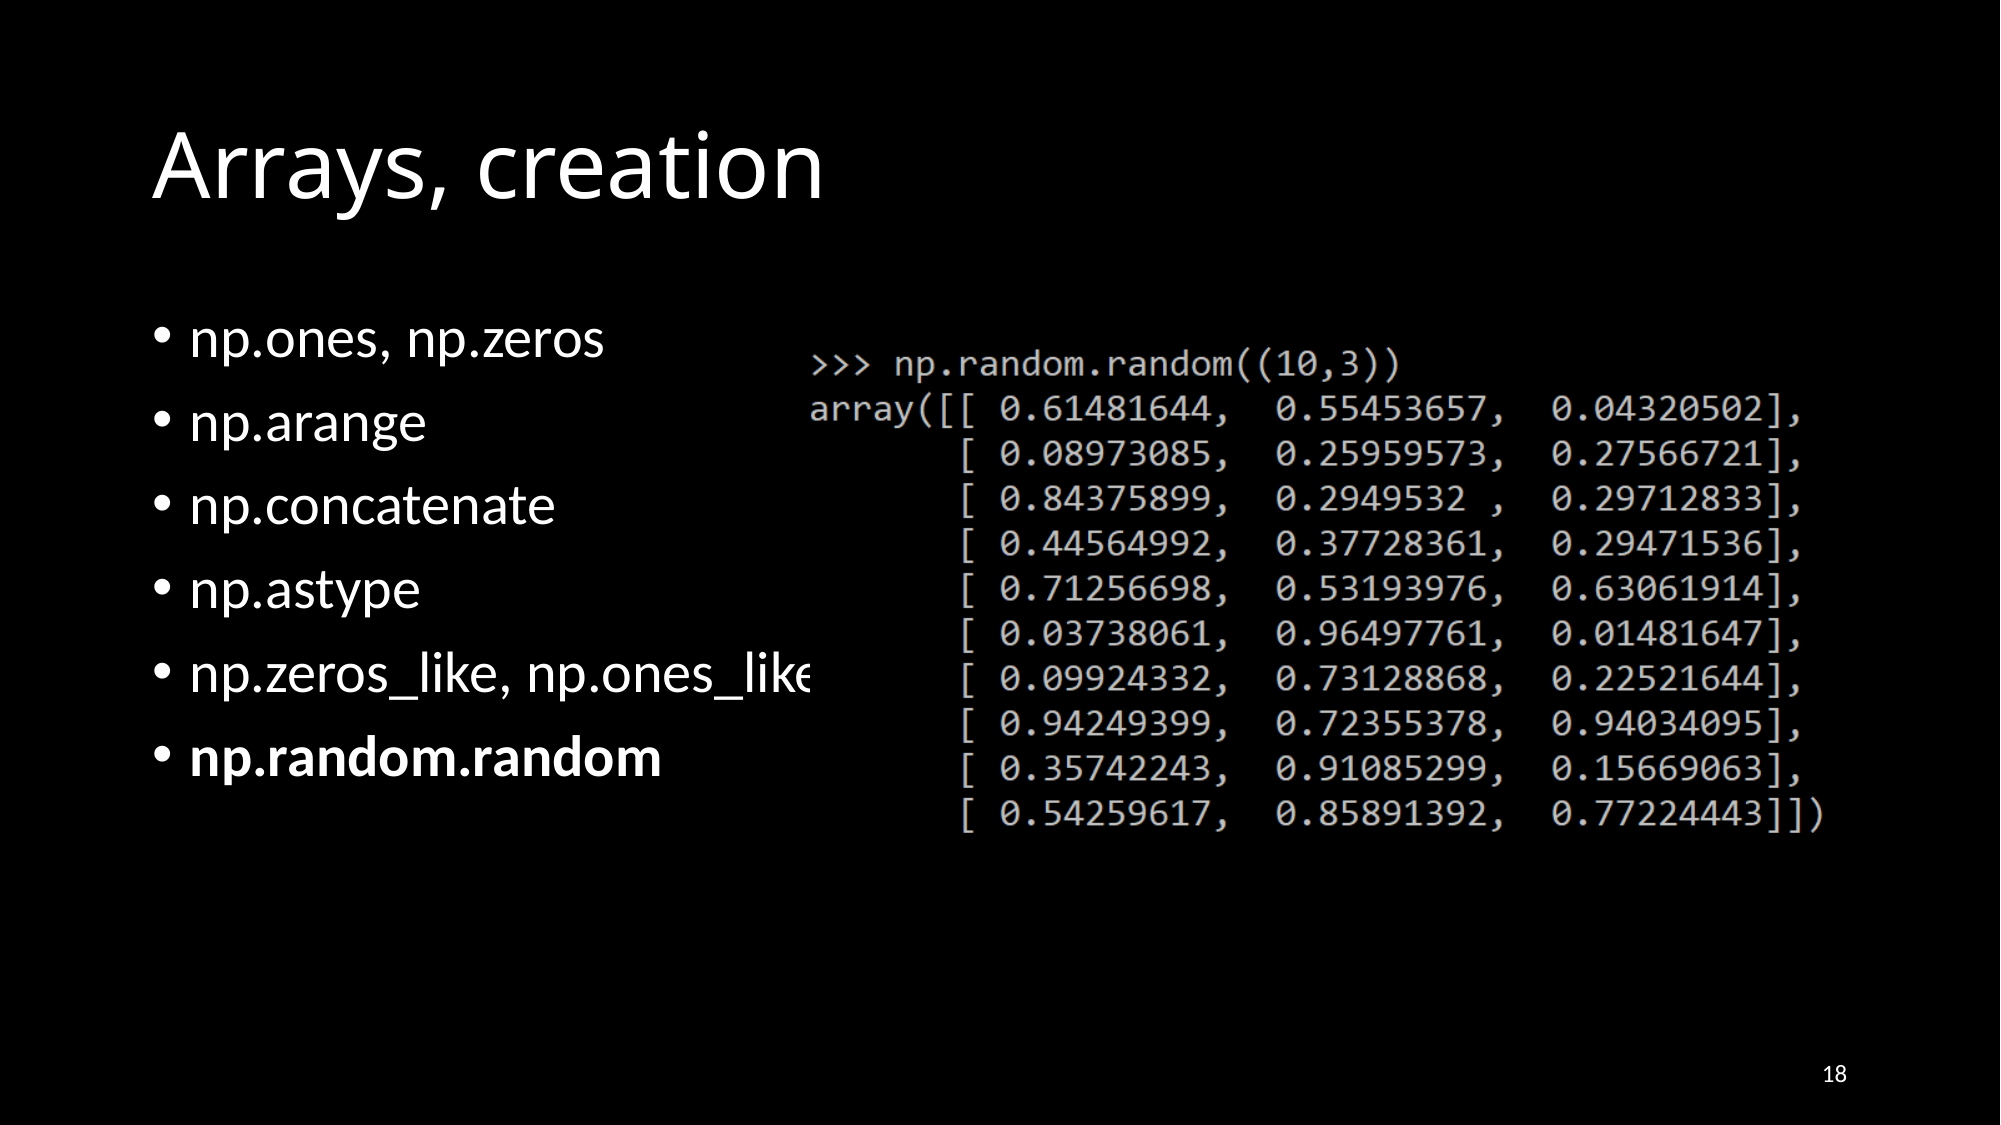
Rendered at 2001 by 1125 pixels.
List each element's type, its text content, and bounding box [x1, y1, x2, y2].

slide_number 18 [1412, 1042, 1863, 1103]
title Arrays, creation [137, 59, 1863, 278]
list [810, 347, 1831, 843]
list np.ones, np.zeros np.arange np.concatenate np.astype np.zeros_like, np.ones_like np.random.random [137, 299, 988, 1014]
